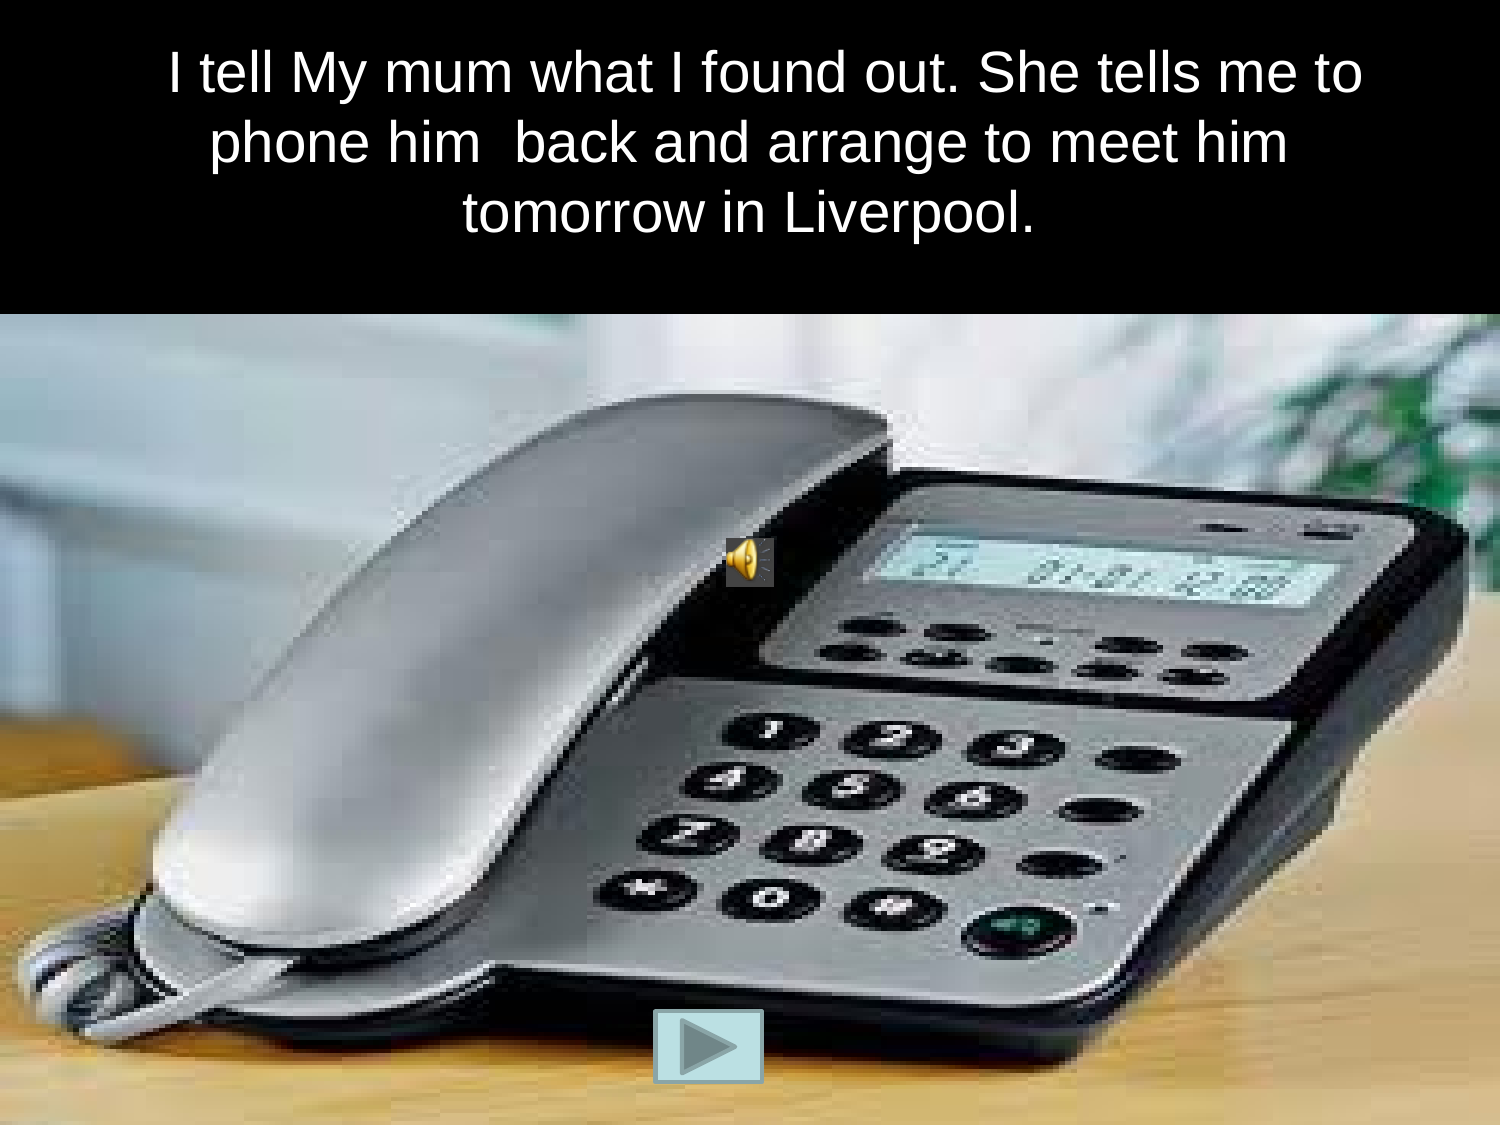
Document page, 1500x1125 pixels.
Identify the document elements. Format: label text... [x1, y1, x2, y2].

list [0, 314, 1500, 1125]
title I tell My mum what I found out. She tells me to phone him back and arrange to meet him tomorrow in Liverpool. [74, 44, 1426, 233]
picture [724, 537, 776, 588]
